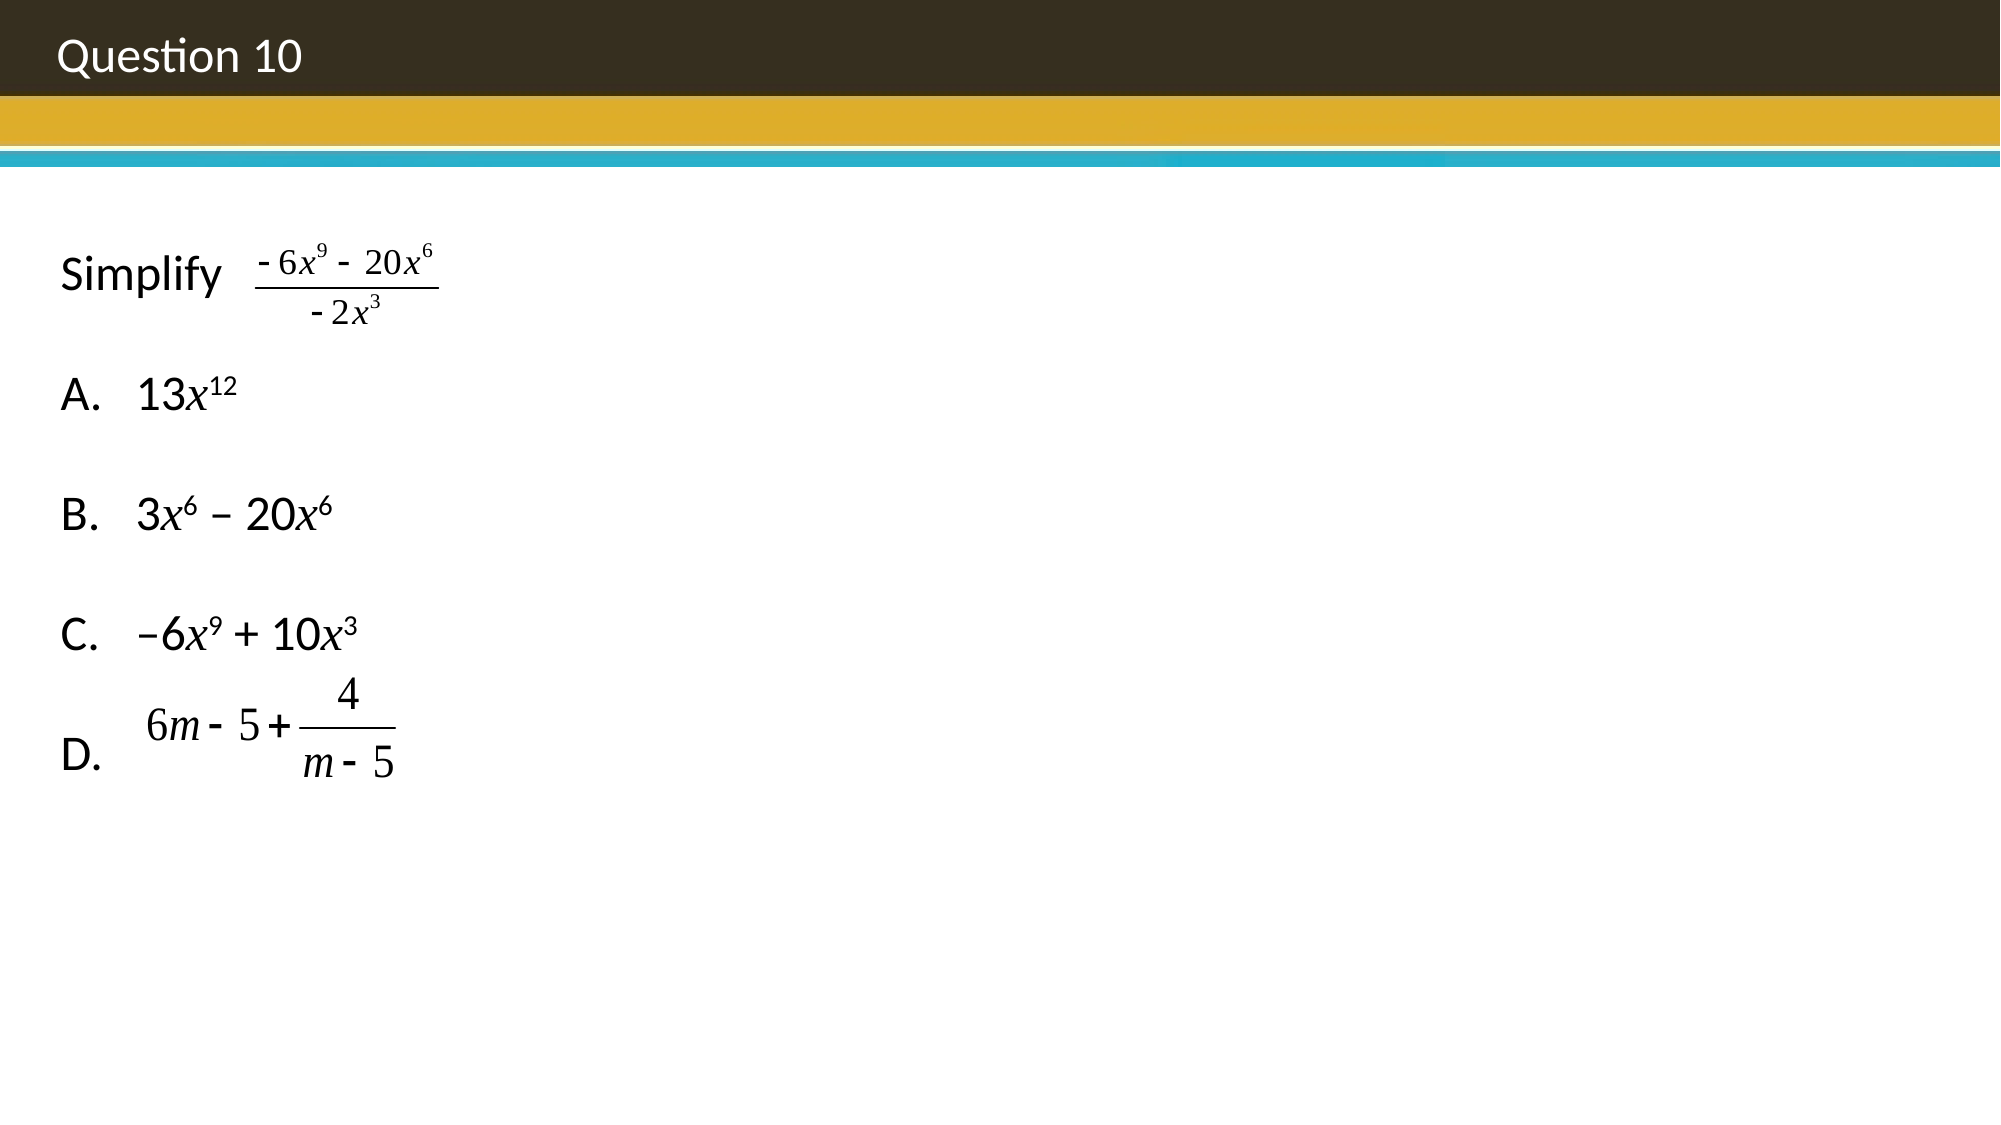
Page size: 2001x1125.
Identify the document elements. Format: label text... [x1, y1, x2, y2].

picture [249, 233, 446, 333]
text_box Question 10 [41, 14, 318, 90]
text_box Simplify 13x12 3x6 – 20x6 –6x9 + 10x3 [45, 233, 1782, 1125]
picture [139, 663, 405, 788]
picture [0, 0, 2000, 167]
